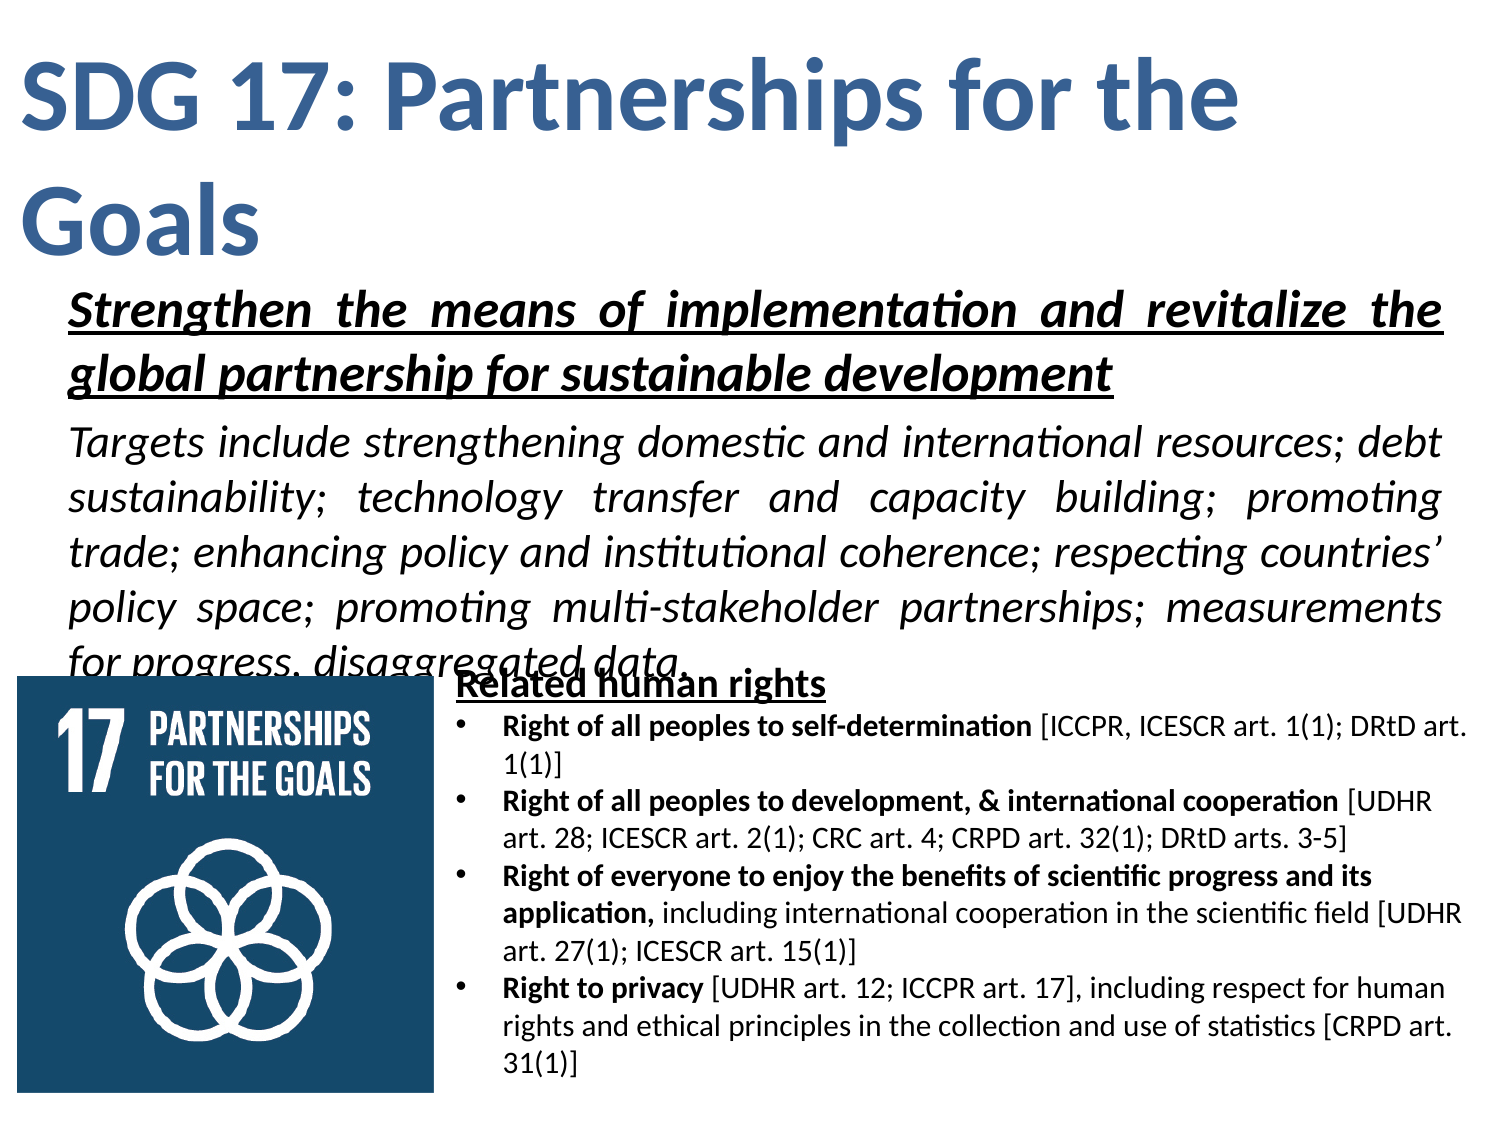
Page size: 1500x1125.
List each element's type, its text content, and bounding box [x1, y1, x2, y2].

subtitle Strengthen the means of implementation and revitalize the global partnership for sustainable development Targets include strengthening domestic and international resources; debt sustainability; technology transfer and capacity building; promoting trade; enhancing policy and institutional coherence; respecting countries’ policy space; promoting multi-stakeholder partnerships; measurements for progress, disaggregated data. [53, 267, 1459, 716]
text_box Related human rights Right of all peoples to self-determination [ICCPR, ICESCR art. 1(1); DRtD art. 1(1)] Right of all peoples to development, & international cooperation [UDHR art. 28; ICESCR art. 2(1); CRC art. 4; CRPD art. 32(1); DRtD arts. 3-5] Right of everyone to enjoy the benefits of scientific progress and its application, including international cooperation in the scientific field [UDHR art. 27(1); ICESCR art. 15(1)] Right to privacy [UDHR art. 12; ICCPR art. 17], including respect for human rights and ethical principles in the collection and use of statistics [CRPD art. 31(1)] [440, 648, 1499, 1088]
title SDG 17: Partnerships for the Goals [5, 30, 1500, 273]
picture [17, 676, 434, 1093]
